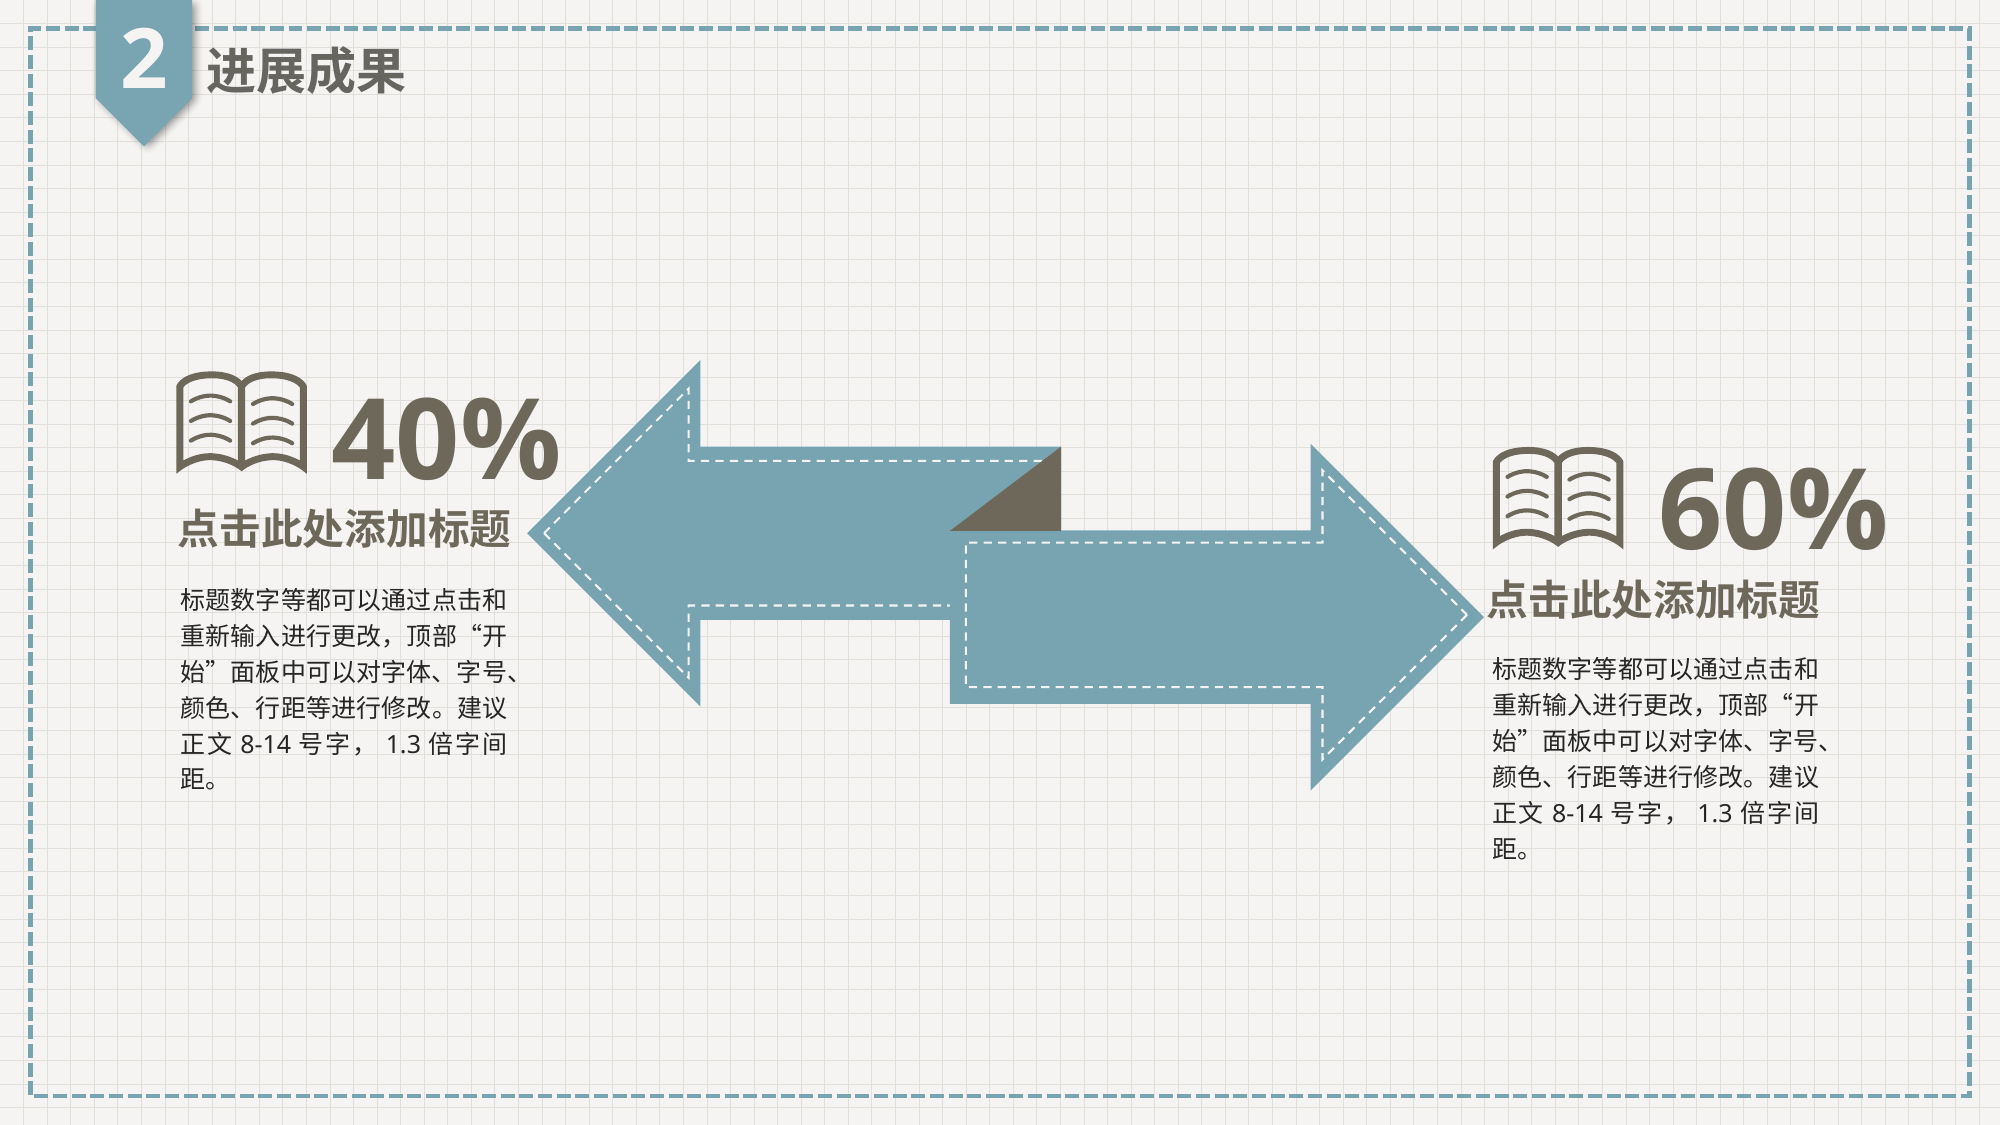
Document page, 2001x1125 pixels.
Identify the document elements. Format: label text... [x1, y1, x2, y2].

text_box 点击此处添加标题 [1484, 566, 1836, 632]
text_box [526, 359, 1484, 791]
text_box 60% [1643, 429, 1904, 580]
text_box 标题数字等都可以通过点击和重新输入进行更改，顶部“开始”面板中可以对字体、字号、颜色、行距等进行修改。建议正文8-14号字，1.3倍字间距。 [1477, 640, 1835, 871]
text_box 40% [316, 360, 526, 495]
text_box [1492, 446, 1624, 550]
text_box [176, 371, 307, 474]
text_box 标题数字等都可以通过点击和重新输入进行更改，顶部“开始”面板中可以对字体、字号、颜色、行距等进行修改。建议正文8-14号字，1.3倍字间距。 [165, 571, 523, 802]
list 进展成果 [192, 35, 883, 112]
list 2 [95, 0, 193, 123]
text_box 点击此处添加标题 [162, 495, 526, 560]
